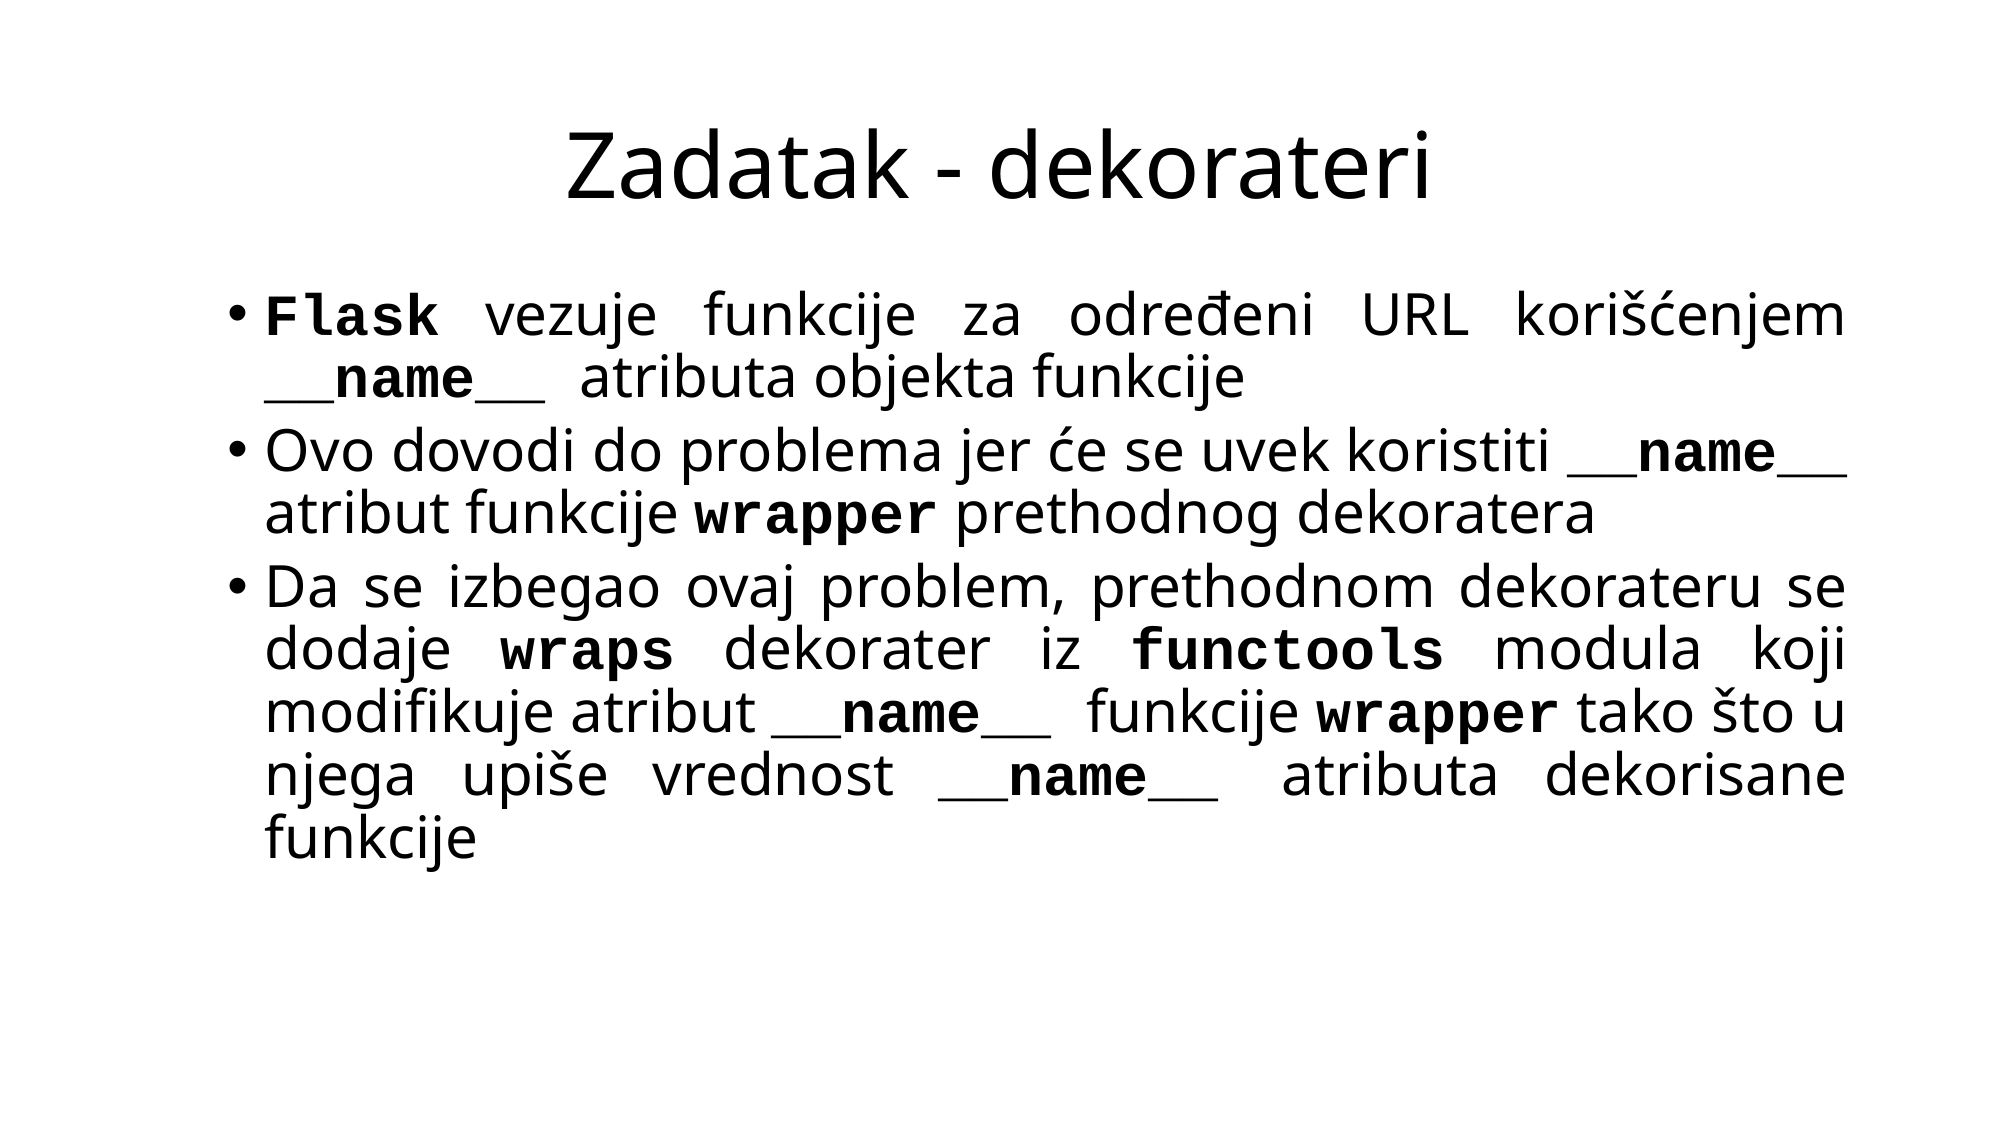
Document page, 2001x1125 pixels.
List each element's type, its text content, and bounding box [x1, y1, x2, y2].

title Zadatak - dekorateri [137, 59, 1863, 277]
list Flask vezuje funkcije za određeni URL korišćenjem __name__ atributa objekta funkcije Ovo dovodi do problema jer će se uvek koristiti __name__ atribut funkcije wrapper prethodnog dekoratera Da se izbegao ovaj problem, prethodnom dekorateru se dodaje wraps dekorater iz functools modula koji modifikuje atribut __name__ funkcije wrapper tako što u njega upiše vrednost __name__ atributa dekorisane funkcije [137, 277, 1863, 1044]
